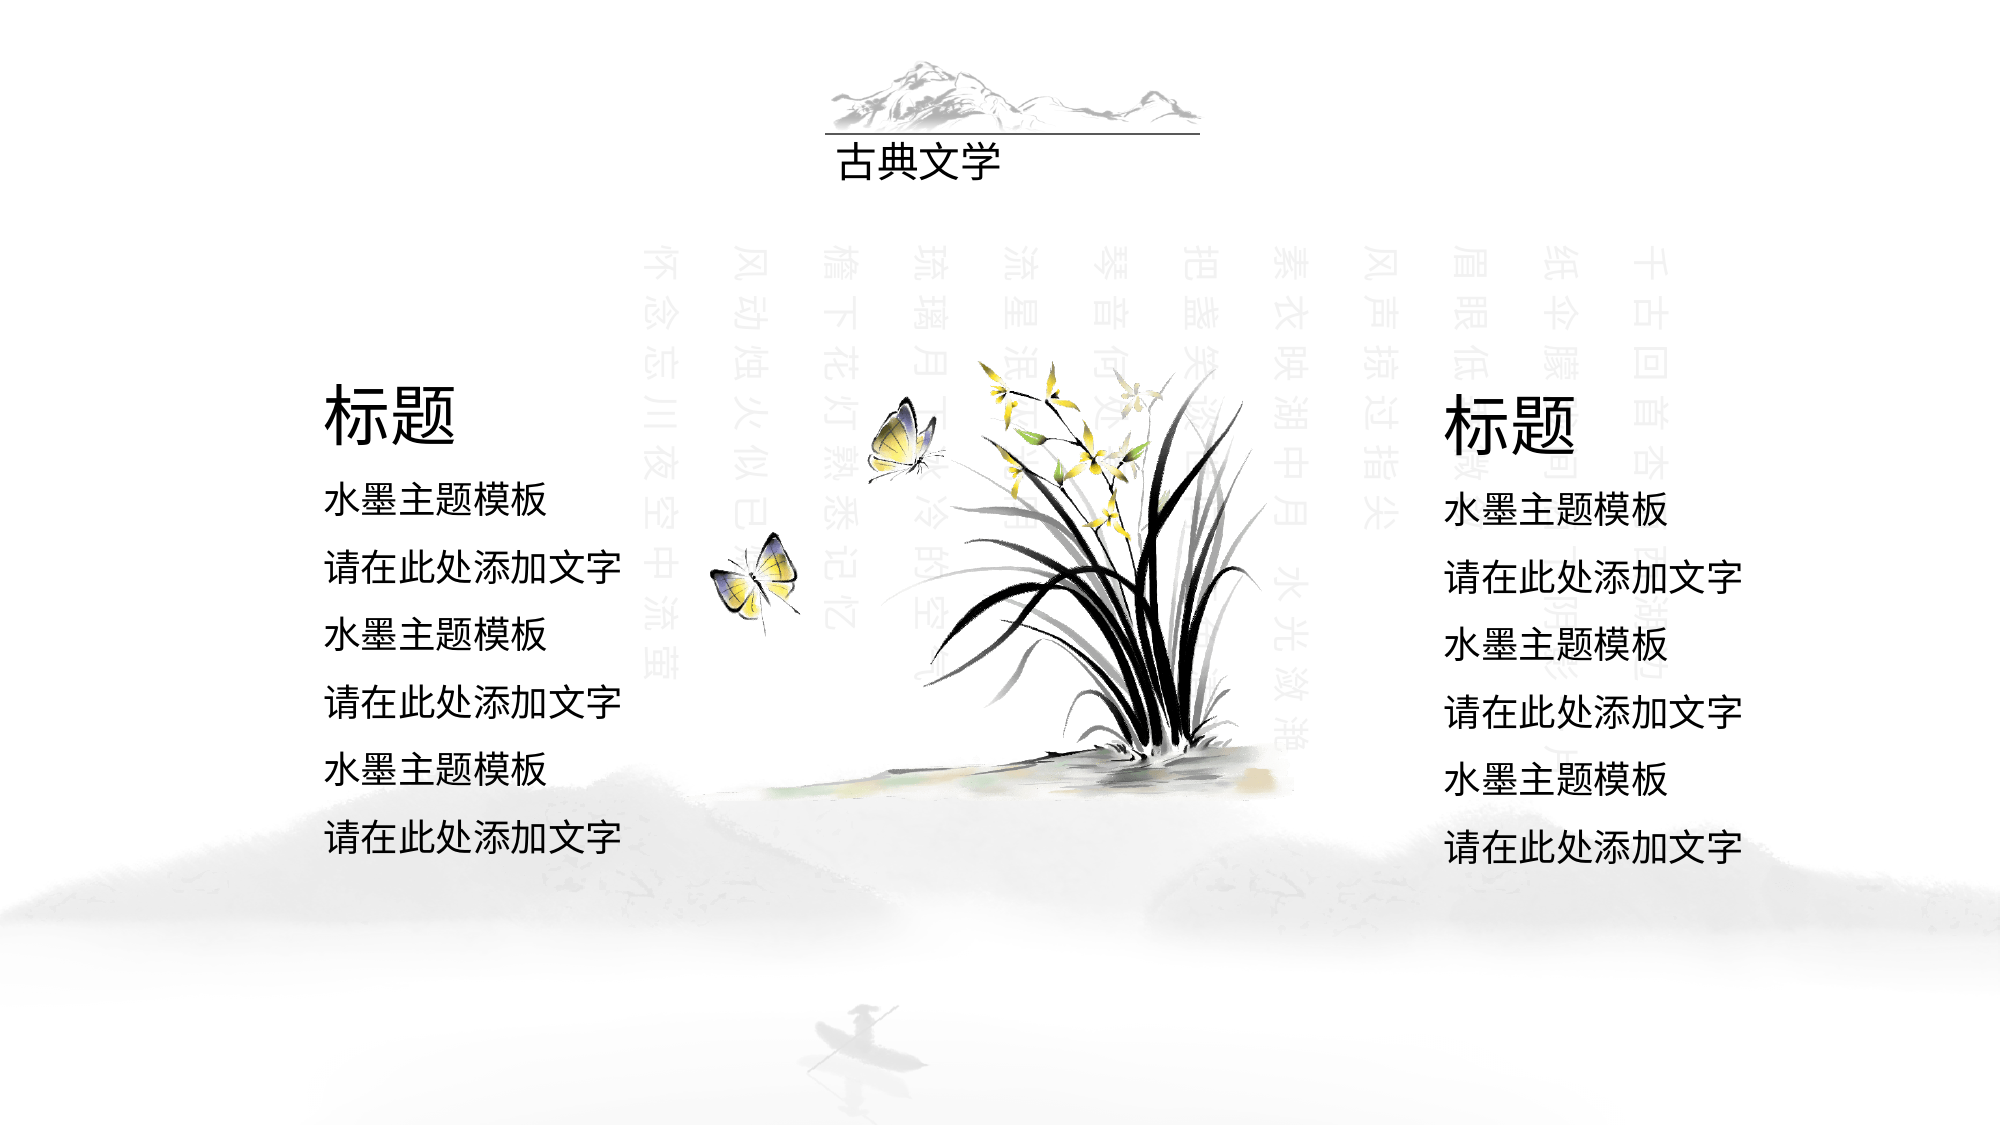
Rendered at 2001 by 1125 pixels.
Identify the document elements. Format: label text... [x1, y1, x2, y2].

picture [0, 336, 2000, 1125]
picture [831, 36, 1222, 150]
text_box 标题 水墨主题模板 请在此处添加文字 水墨主题模板 请在此处添加文字 水墨主题模板 请在此处添加文字 [308, 326, 639, 867]
text_box 标题 水墨主题模板 请在此处添加文字 水墨主题模板 请在此处添加文字 水墨主题模板 请在此处添加文字 [1429, 336, 1759, 877]
